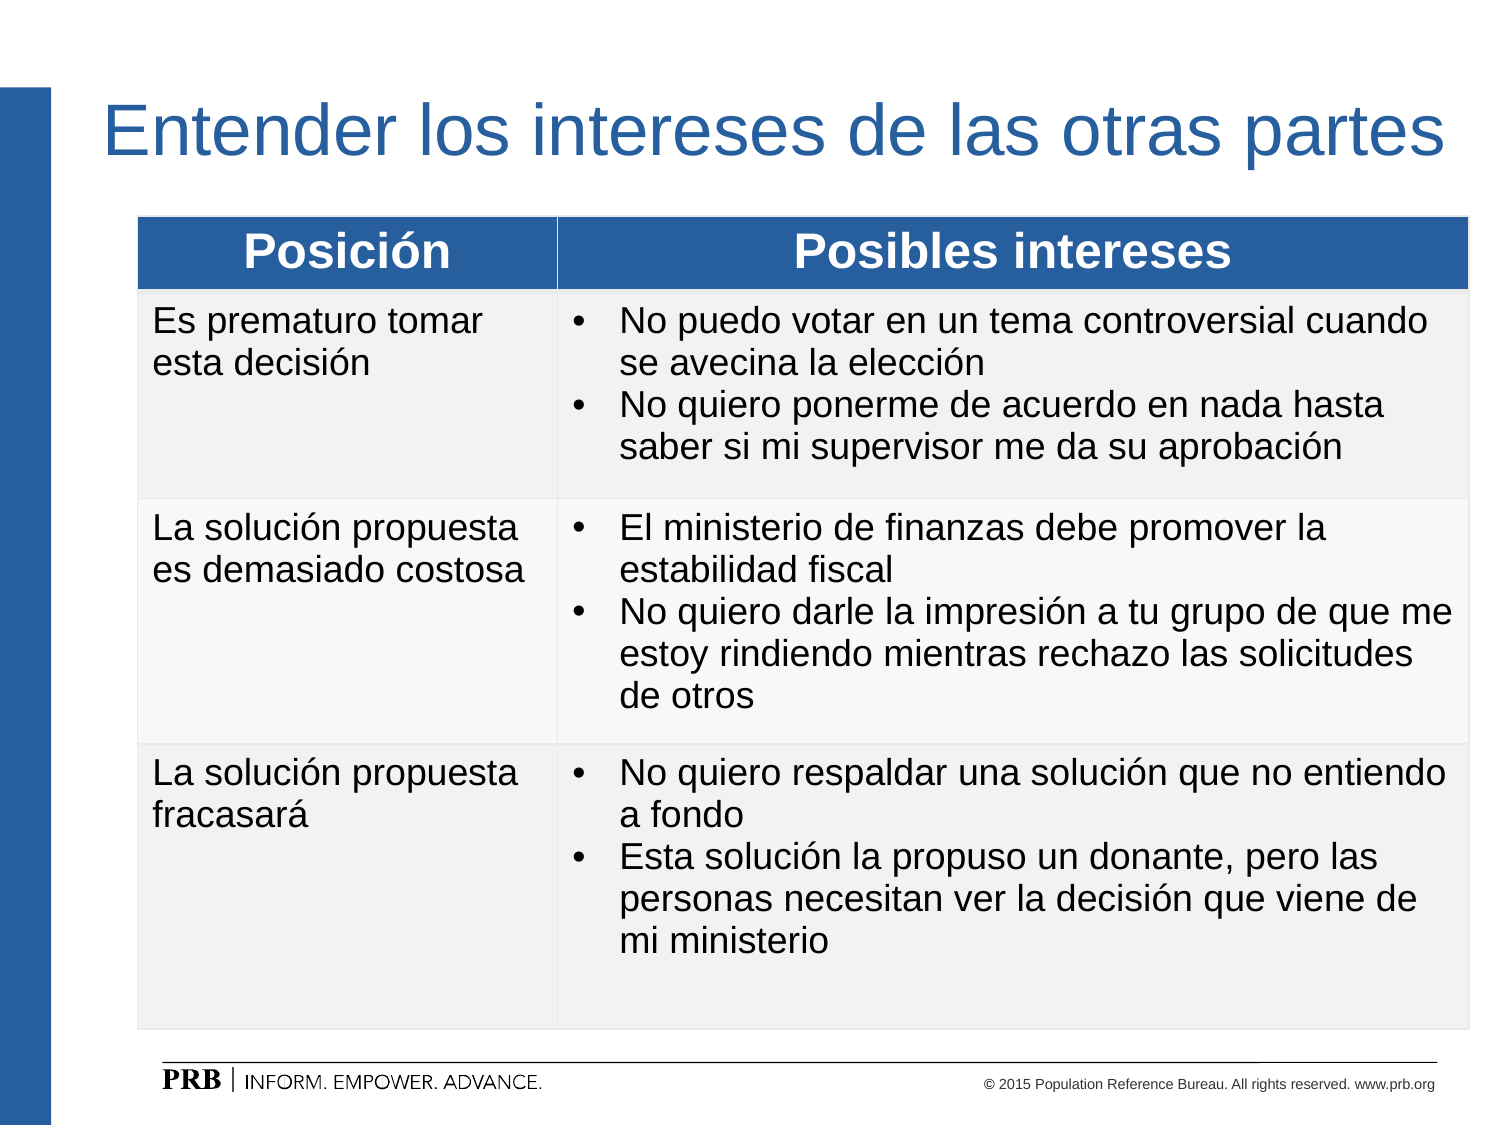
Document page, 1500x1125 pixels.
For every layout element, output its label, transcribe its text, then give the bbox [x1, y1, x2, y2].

table_cell Es prematuro tomar esta decisión [138, 294, 557, 498]
table_header Posición [138, 217, 557, 289]
table_cell No quiero respaldar una solución que no entiendo a fondo Esta solución la propuso un donante, pero las personas necesitan ver la decisión que viene de mi ministerio [558, 745, 1468, 1028]
table_header Posibles intereses [558, 217, 1468, 289]
table_cell La solución propuesta es demasiado costosa [138, 499, 557, 743]
table_cell El ministerio de finanzas debe promover la estabilidad fiscal No quiero darle la impresión a tu grupo de que me estoy rindiendo mientras rechazo las solicitudes de otros [558, 499, 1468, 743]
table_cell La solución propuesta fracasará [138, 745, 557, 1028]
table_cell No puedo votar en un tema controversial cuando se avecina la elección No quiero ponerme de acuerdo en nada hasta saber si mi supervisor me da su aprobación [558, 294, 1468, 498]
title Entender los intereses de las otras partes [87, 74, 1476, 217]
